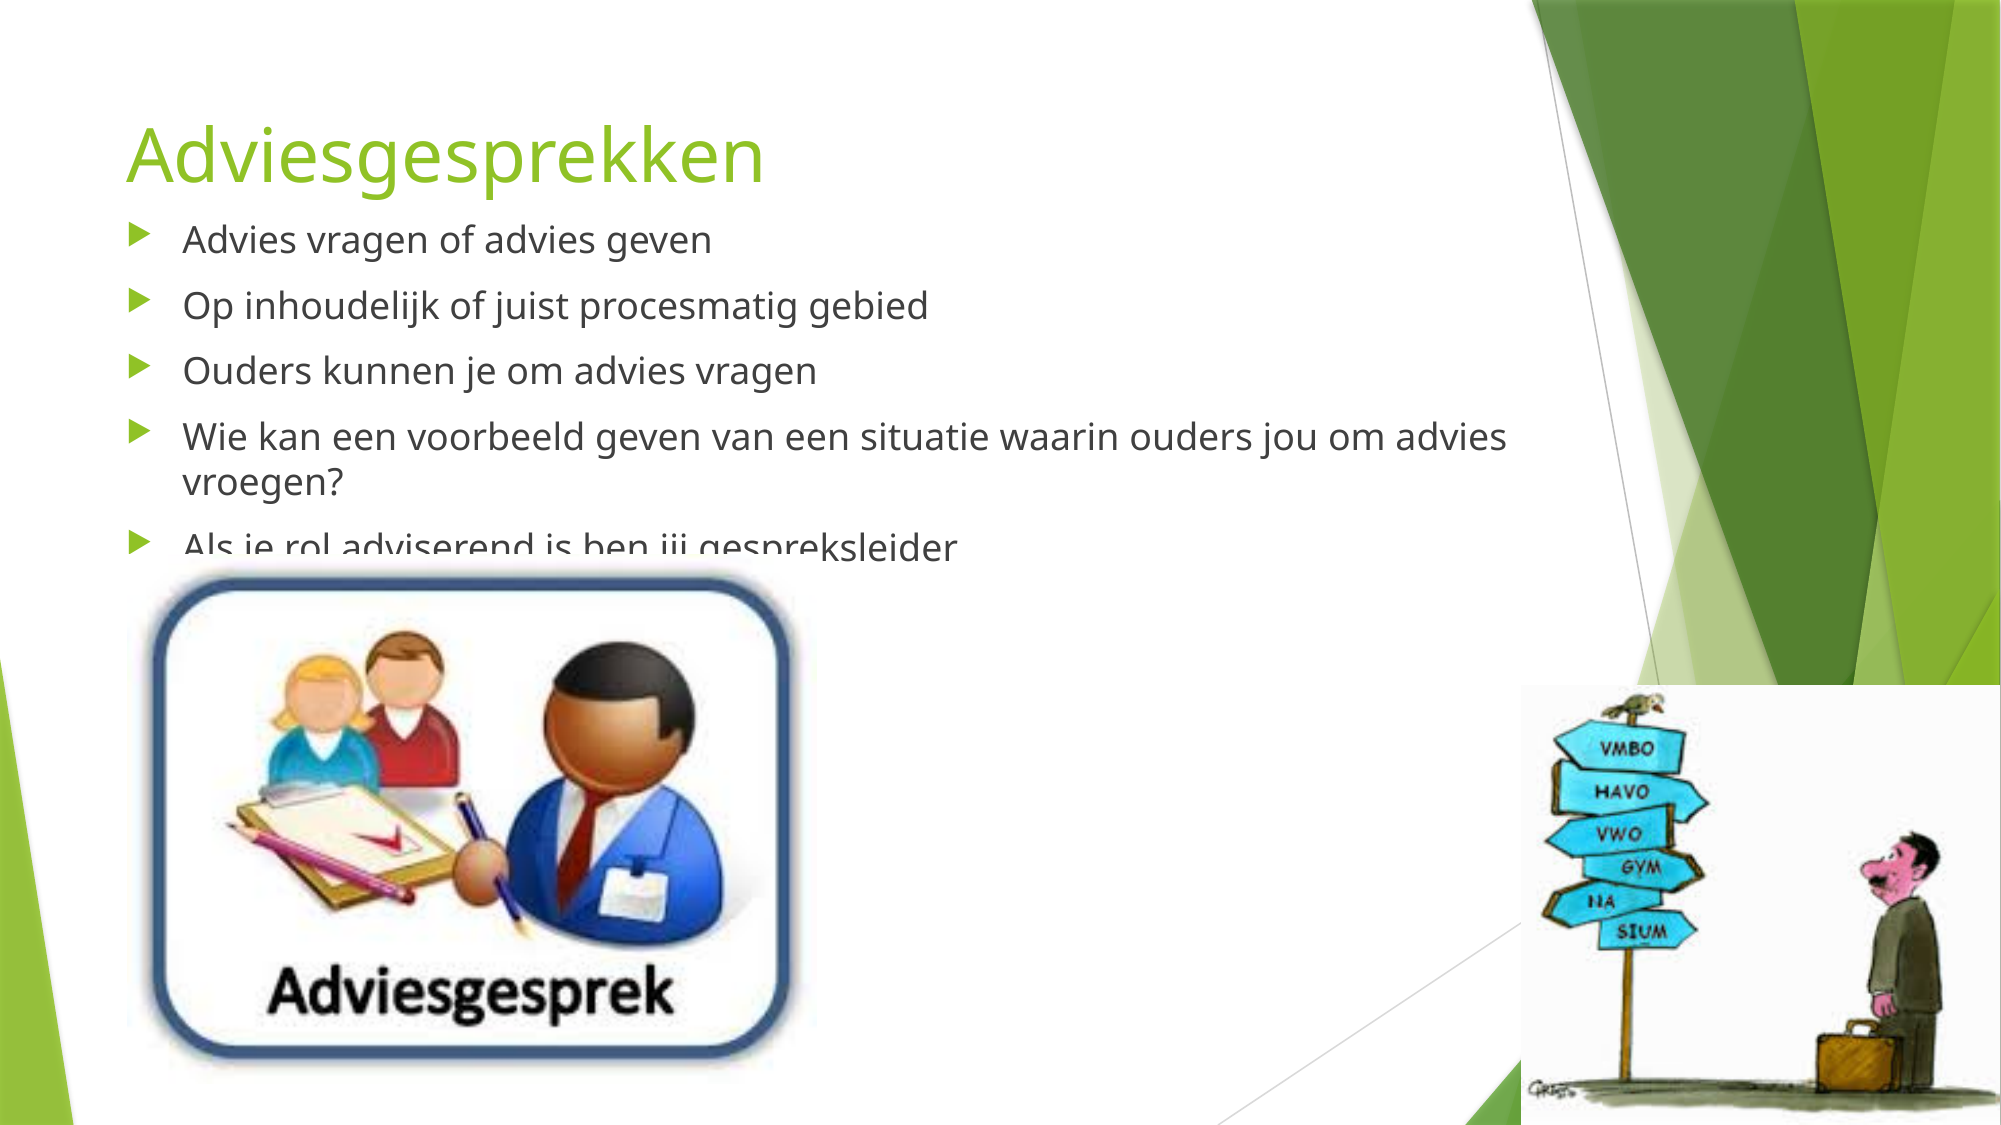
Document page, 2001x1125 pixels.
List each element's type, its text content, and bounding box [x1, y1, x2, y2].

list Advies vragen of advies geven Op inhoudelijk of juist procesmatig gebied Ouders kunnen je om advies vragen Wie kan een voorbeeld geven van een situatie waarin ouders jou om advies vroegen? Als je rol adviserend is ben jij gespreksleider [111, 208, 1673, 845]
picture [1520, 685, 2000, 1125]
title Adviesgesprekken [111, 99, 1522, 208]
picture [127, 553, 817, 1085]
